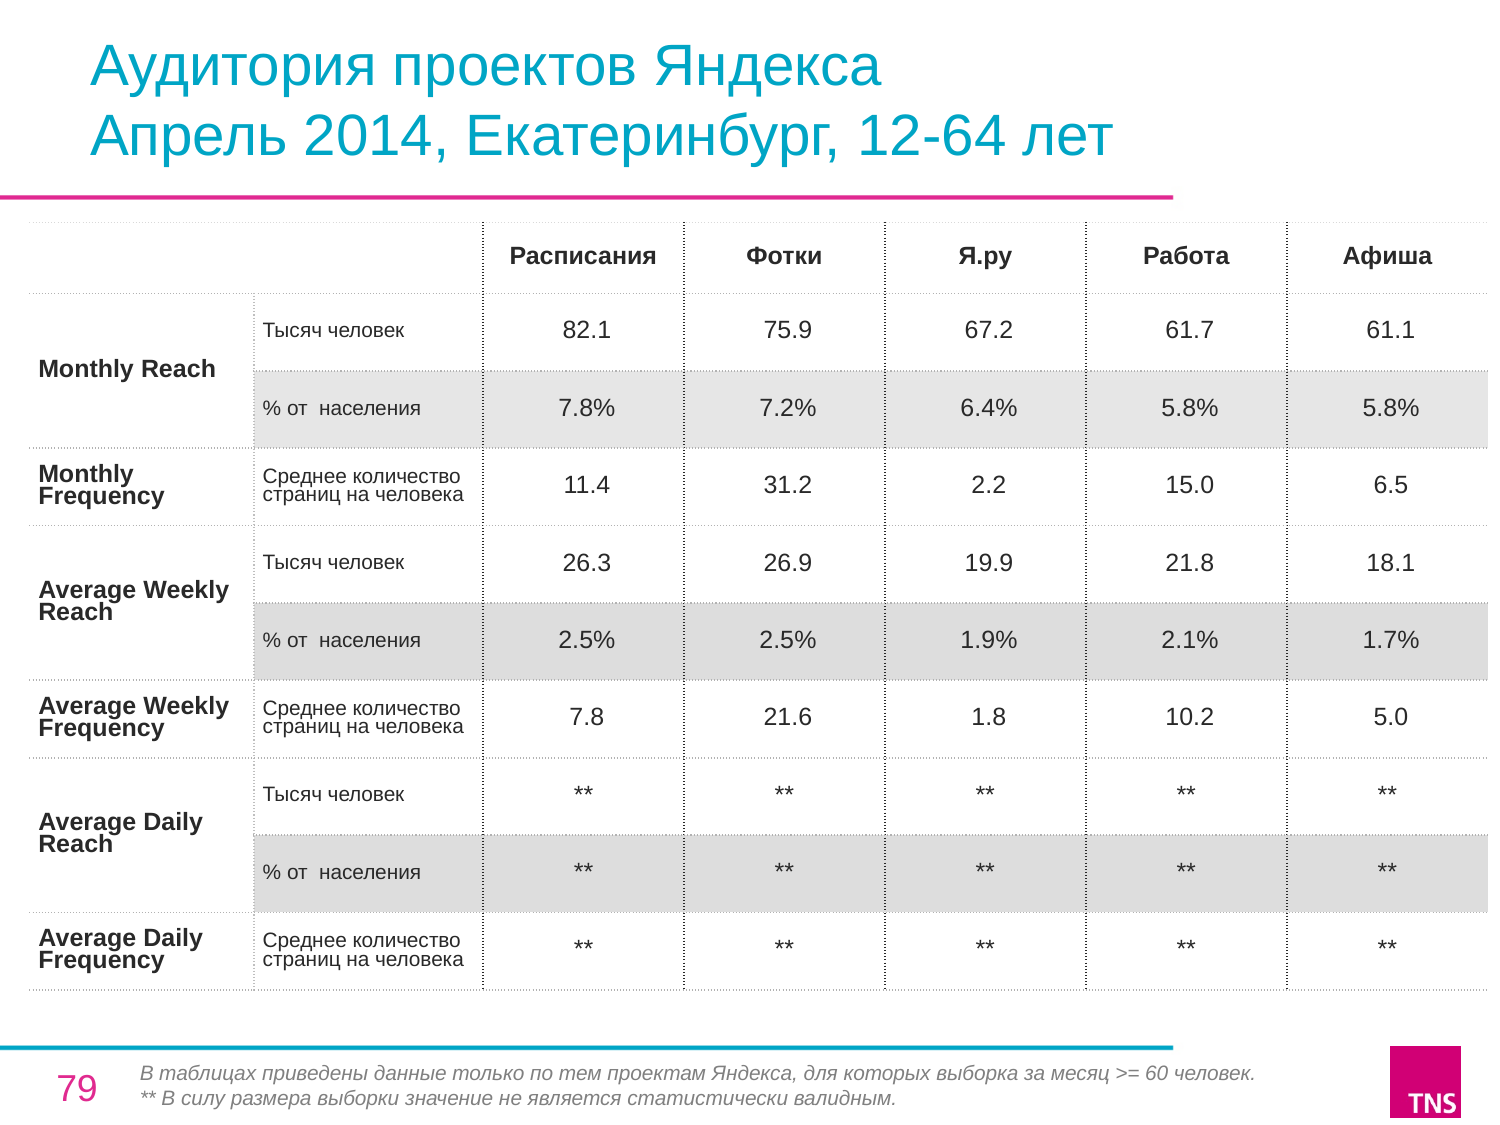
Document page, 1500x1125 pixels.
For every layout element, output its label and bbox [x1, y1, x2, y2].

table_header [29, 223, 1488, 294]
slide_number [40, 1055, 392, 1125]
title [74, 8, 1476, 187]
text_box [124, 1052, 1463, 1117]
picture [0, 0, 1500, 1125]
table_cell [29, 294, 1488, 990]
